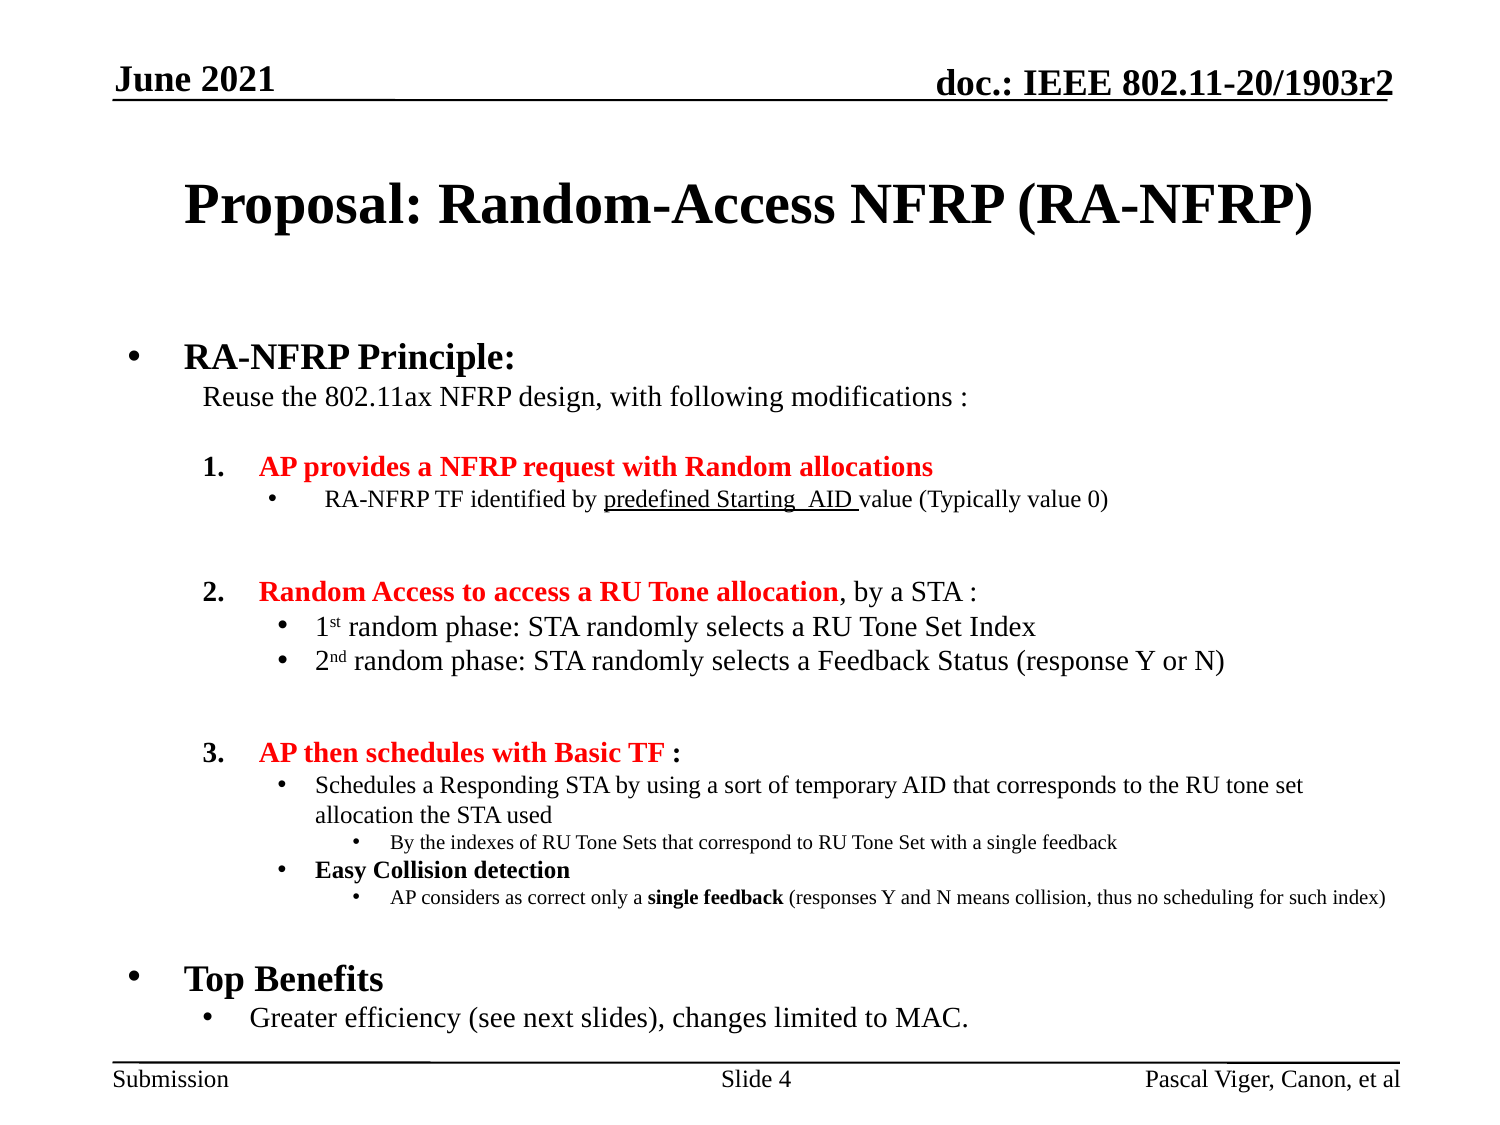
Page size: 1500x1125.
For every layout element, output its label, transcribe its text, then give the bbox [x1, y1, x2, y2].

list RA-NFRP Principle: Reuse the 802.11ax NFRP design, with following modifications : AP provides a NFRP request with Random allocations RA-NFRP TF identified by predefined Starting_AID value (Typically value 0) Random Access to access a RU Tone allocation, by a STA : 1st random phase: STA randomly selects a RU Tone Set Index 2nd random phase: STA randomly selects a Feedback Status (response Y or N) AP then schedules with Basic TF : Schedules a Responding STA by using a sort of temporary AID that corresponds to the RU tone set allocation the STA used By the indexes of RU Tone Sets that correspond to RU Tone Set with a single feedback Easy Collision detection AP considers as correct only a single feedback (responses Y and N means collision, thus no scheduling for such index) Top Benefits Greater efficiency (see next slides), changes limited to MAC. [112, 324, 1402, 1000]
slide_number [114, 54, 423, 100]
footer Pascal Viger, Canon, et al [878, 1061, 1402, 1093]
title Proposal: Random-Access NFRP (RA-NFRP) [112, 112, 1388, 288]
slide_number Slide 4 [712, 1061, 800, 1123]
